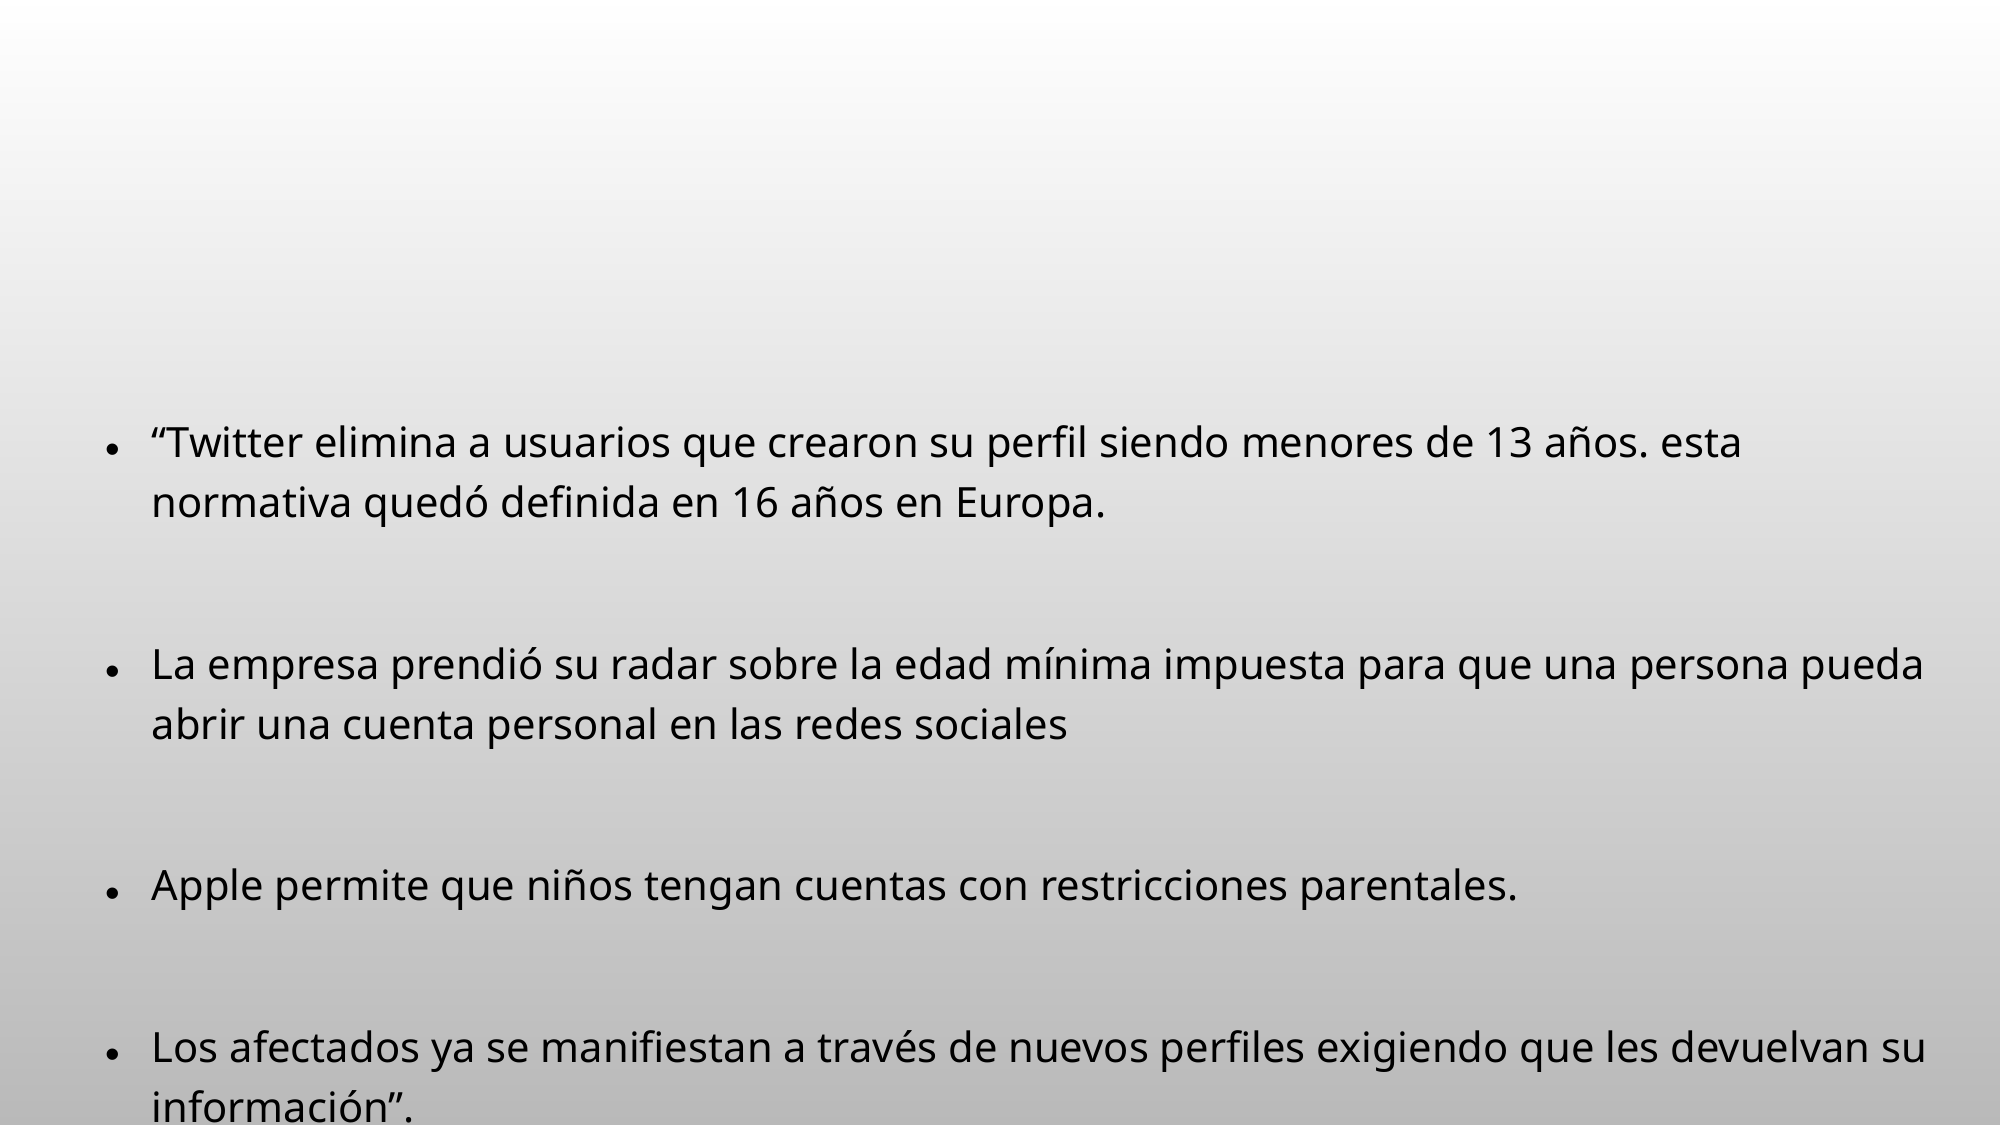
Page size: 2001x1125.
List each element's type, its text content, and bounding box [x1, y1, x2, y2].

list “Twitter elimina a usuarios que crearon su perfil siendo menores de 13 años. esta normativa quedó definida en 16 años en Europa. La empresa prendió su radar sobre la edad mínima impuesta para que una persona pueda abrir una cuenta personal en las redes sociales Apple permite que niños tengan cuentas con restricciones parentales. Los afectados ya se manifiestan a través de nuevos perfiles exigiendo que les devuelvan su información”. El espectador, junio 10 de 2018 [99, 86, 1945, 1125]
